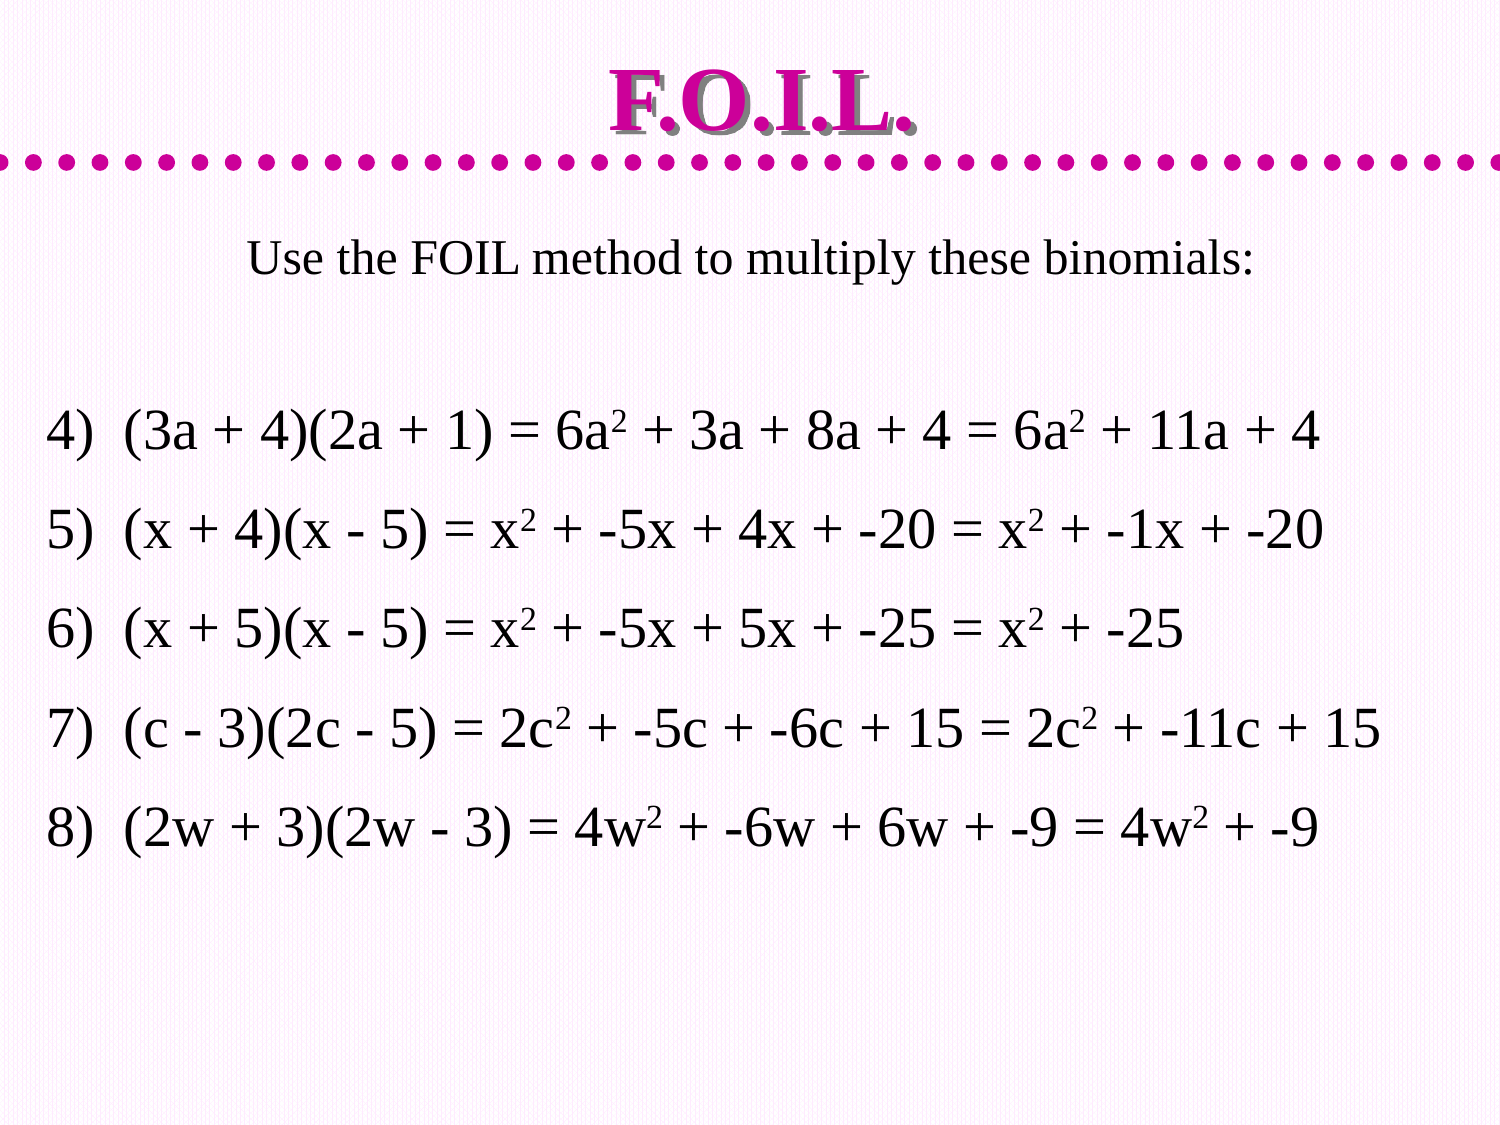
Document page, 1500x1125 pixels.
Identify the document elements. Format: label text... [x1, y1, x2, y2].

text_box 4) (3a + 4)(2a + 1) = 6a2 + 3a + 8a + 4 = 6a2 + 11a + 4 5) (x + 4)(x - 5) = x2 + -5x + 4x + -20 = x2 + -1x + -20 6) (x + 5)(x - 5) = x2 + -5x + 5x + -25 = x2 + -25 7) (c - 3)(2c - 5) = 2c2 + -5c + -6c + 15 = 2c2 + -11c + 15 8) (2w + 3)(2w - 3) = 4w2 + -6w + 6w + -9 = 4w2 + -9 [31, 383, 1479, 866]
title F.O.I.L. [125, 0, 1400, 188]
text_box Use the FOIL method to multiply these binomials: [138, 216, 1377, 292]
